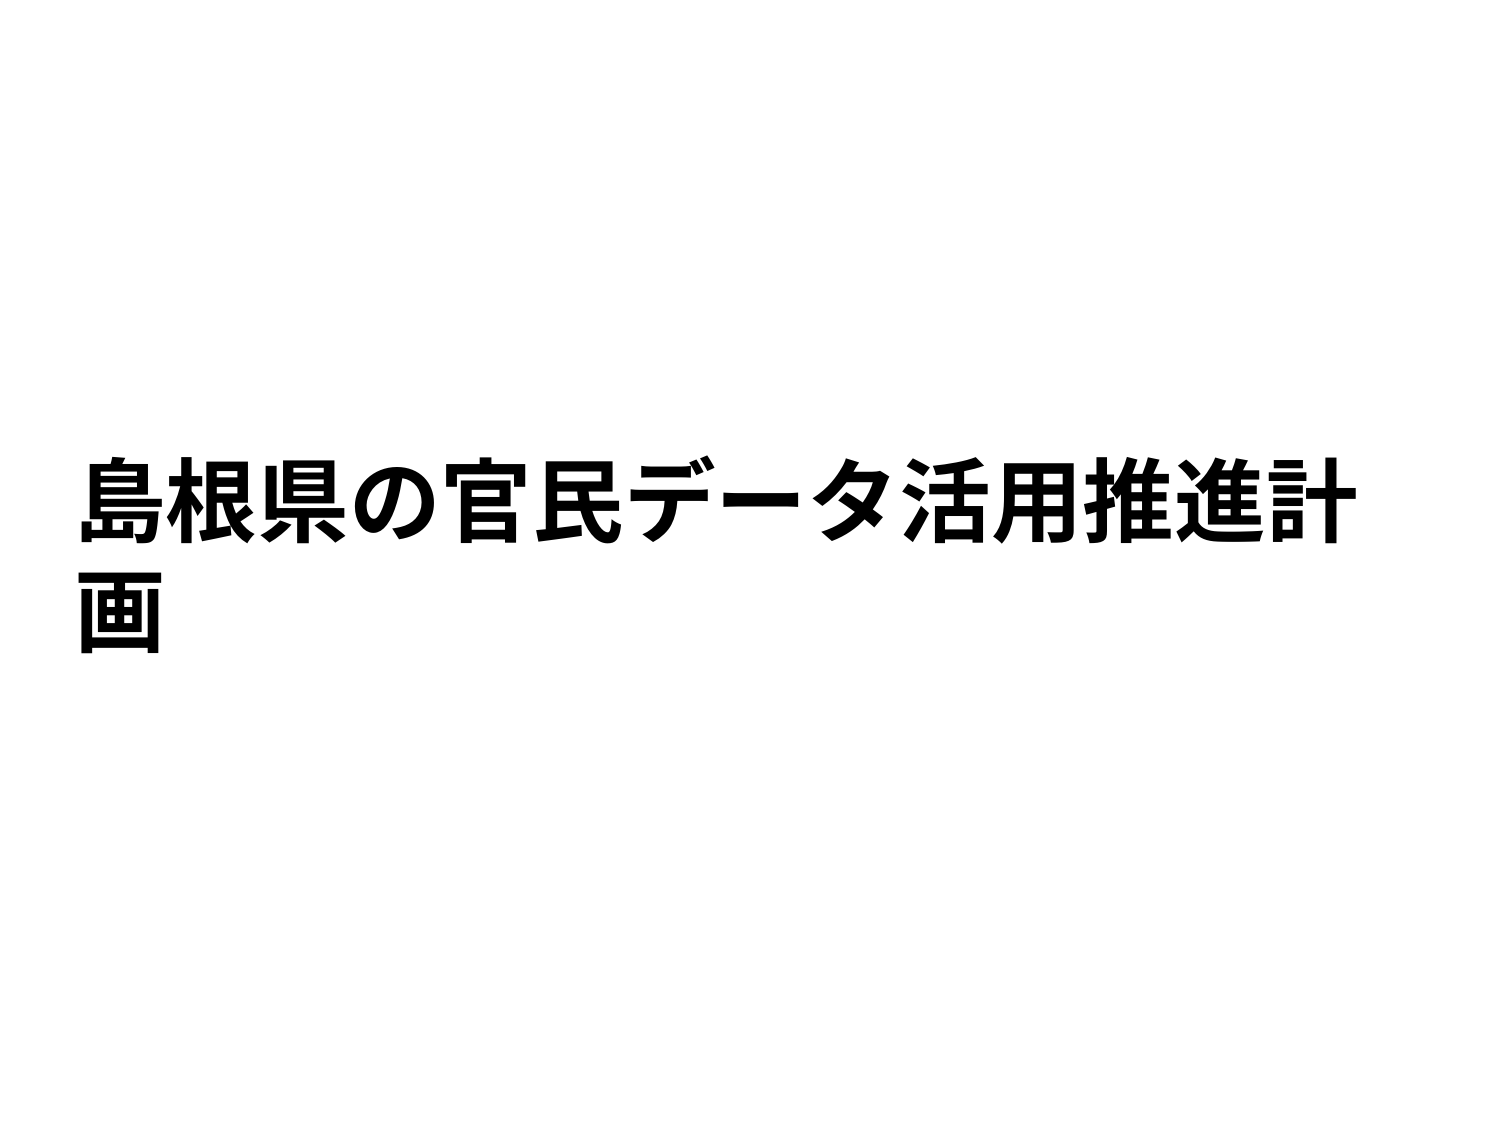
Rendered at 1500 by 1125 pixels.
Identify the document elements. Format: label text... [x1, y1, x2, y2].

text_box 島根県の官民データ活用推進計画 [59, 436, 1452, 671]
